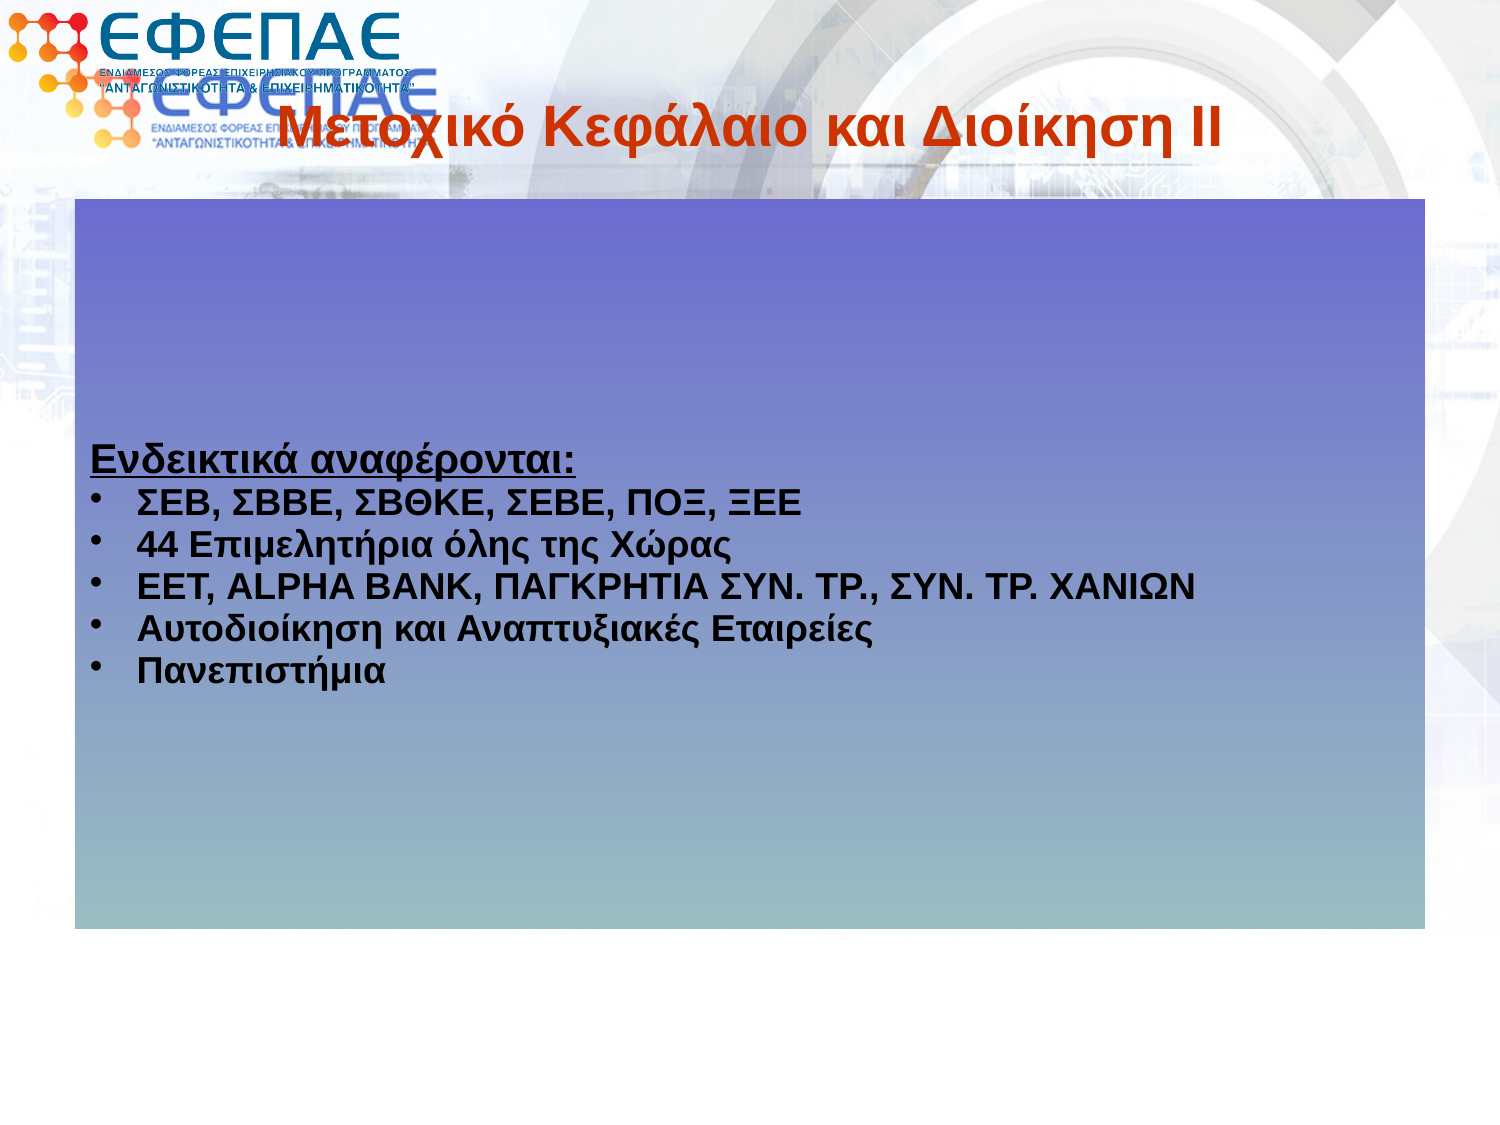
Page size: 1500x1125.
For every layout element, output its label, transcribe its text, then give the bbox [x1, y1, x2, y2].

title Μετοχικό Κεφάλαιο και Διοίκηση ΙΙ [76, 58, 1424, 188]
table_cell 15 [0, 0, 1500, 1125]
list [74, 198, 1426, 1044]
picture [0, 0, 423, 106]
